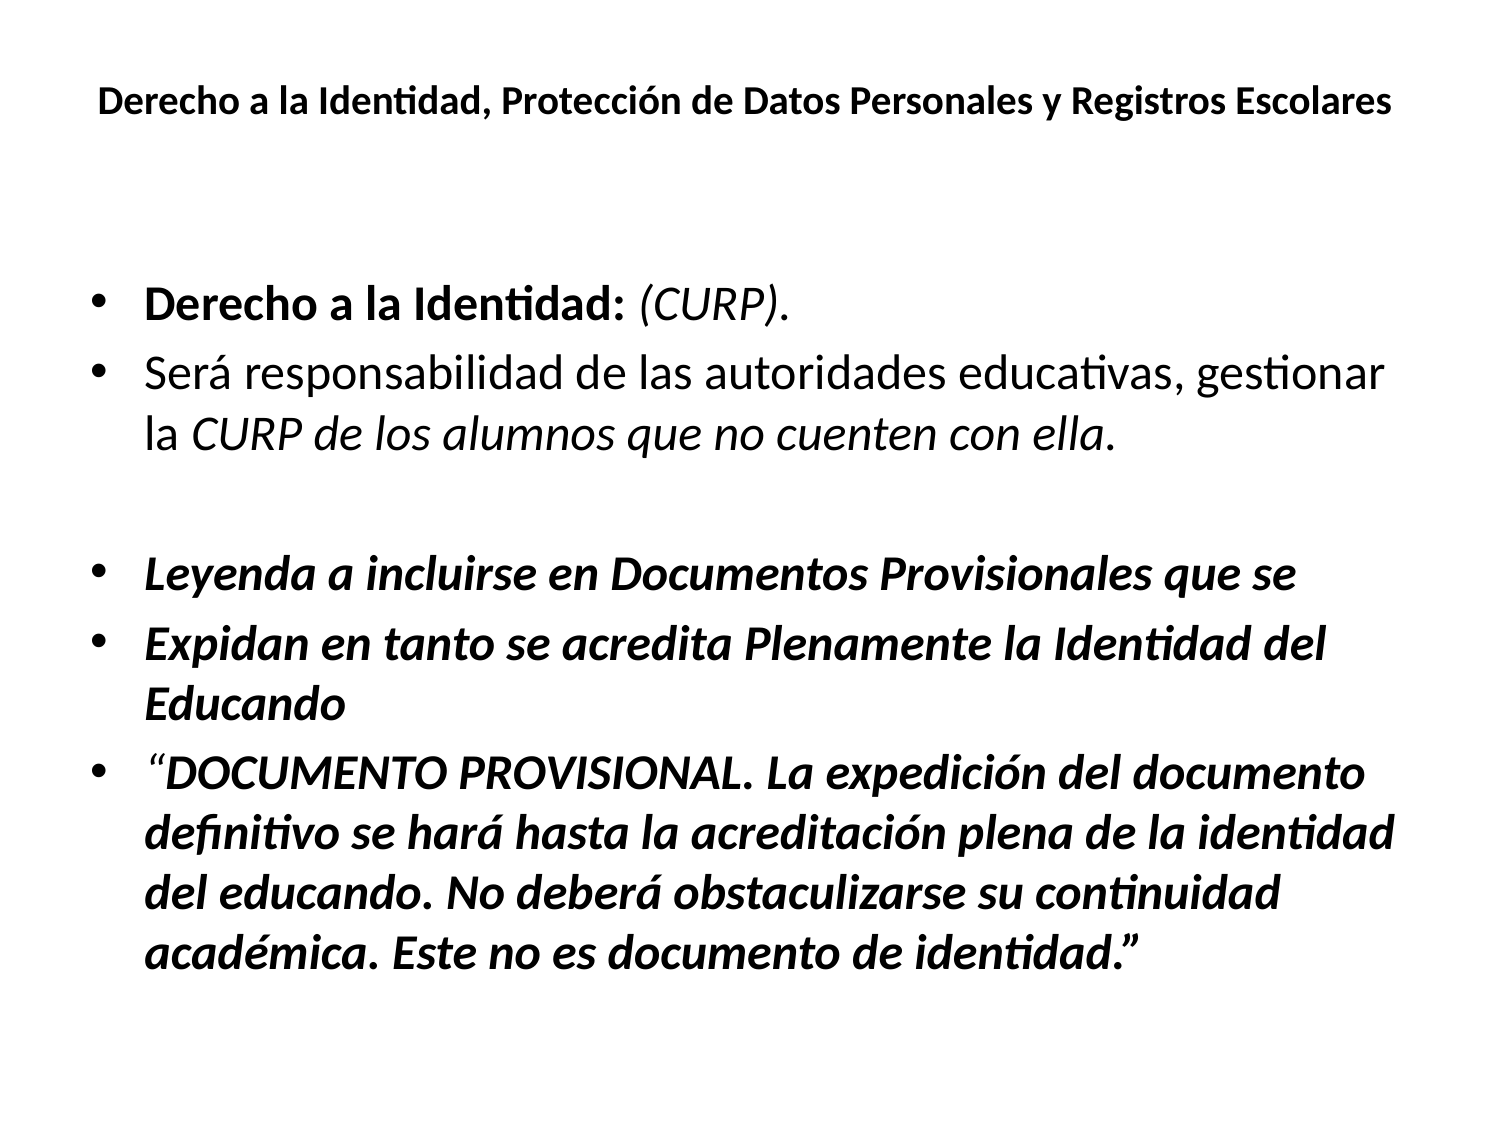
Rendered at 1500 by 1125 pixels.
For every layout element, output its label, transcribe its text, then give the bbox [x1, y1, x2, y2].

list Derecho a la Identidad: (CURP). Será responsabilidad de las autoridades educativas, gestionar la CURP de los alumnos que no cuenten con ella. Leyenda a incluirse en Documentos Provisionales que se Expidan en tanto se acredita Plenamente la Identidad del Educando “DOCUMENTO PROVISIONAL. La expedición del documento definitivo se hará hasta la acreditación plena de la identidad del educando. No deberá obstaculizarse su continuidad académica. Este no es documento de identidad.” [75, 262, 1425, 1005]
title Derecho a la Identidad, Protección de Datos Personales y Registros Escolares [75, 45, 1425, 233]
